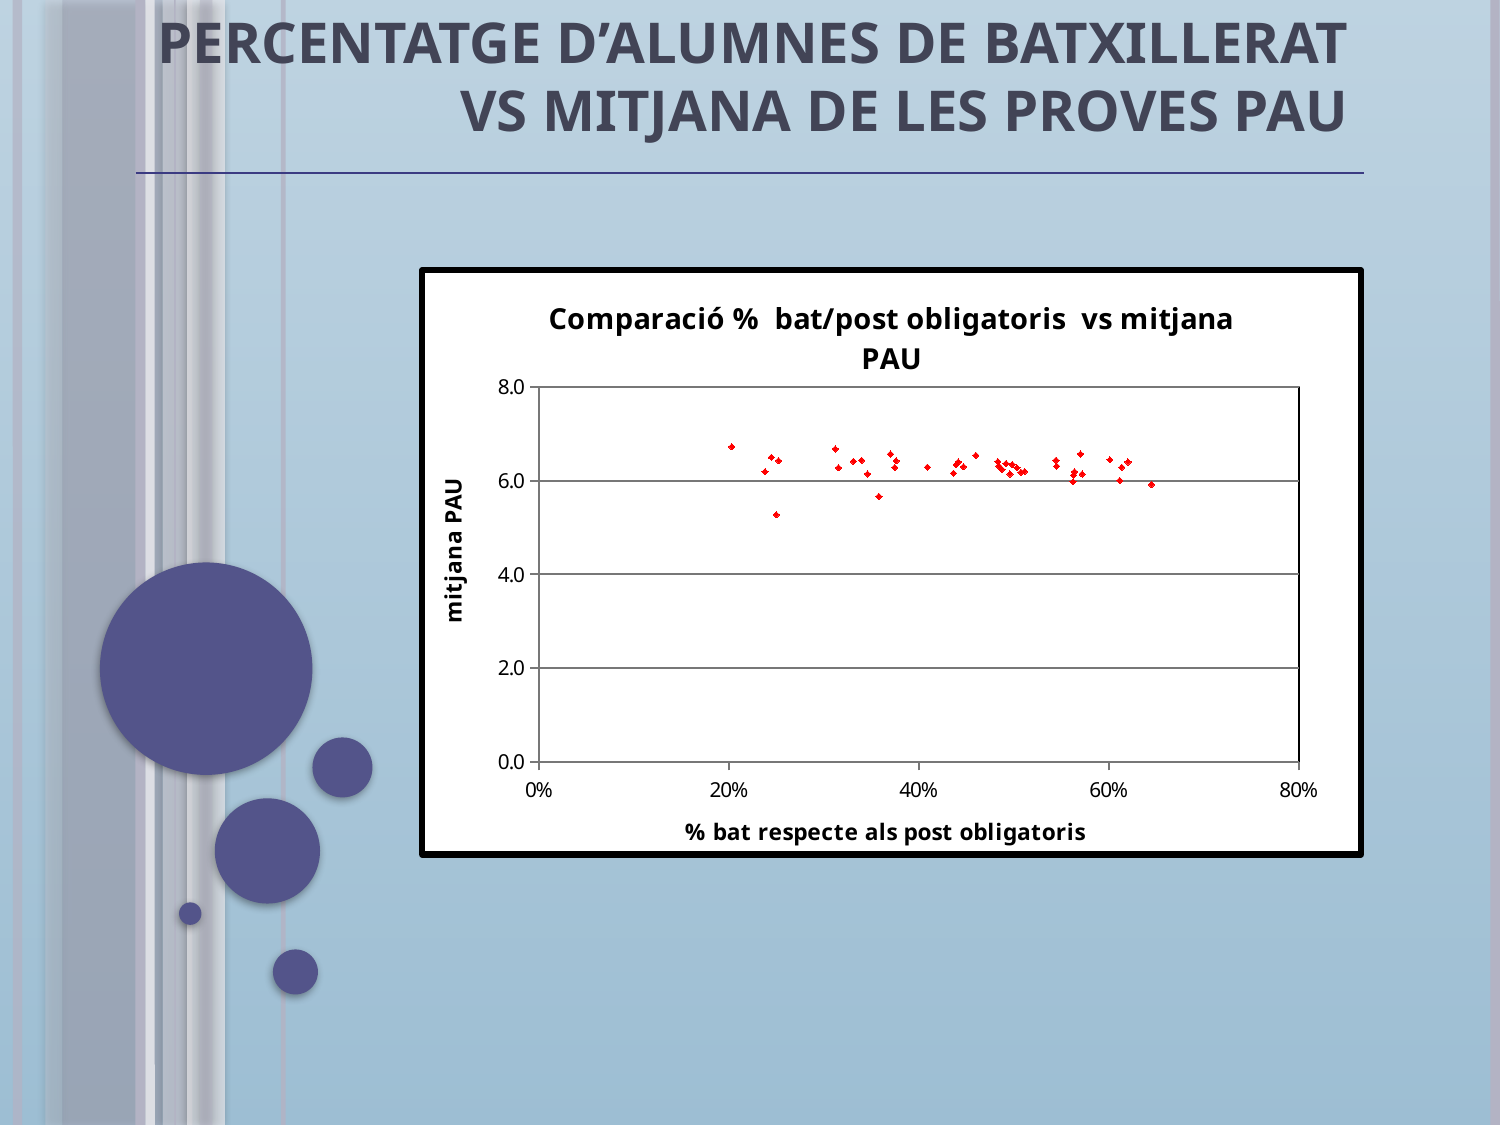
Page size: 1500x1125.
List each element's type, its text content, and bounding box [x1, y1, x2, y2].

title Percentatge d’alumnes de Batxillerat vs mitjana de les proves PAU [137, 0, 1363, 170]
list Coeficient de Pearson: 0,0911 [139, 262, 1365, 1062]
chart [418, 266, 1365, 859]
